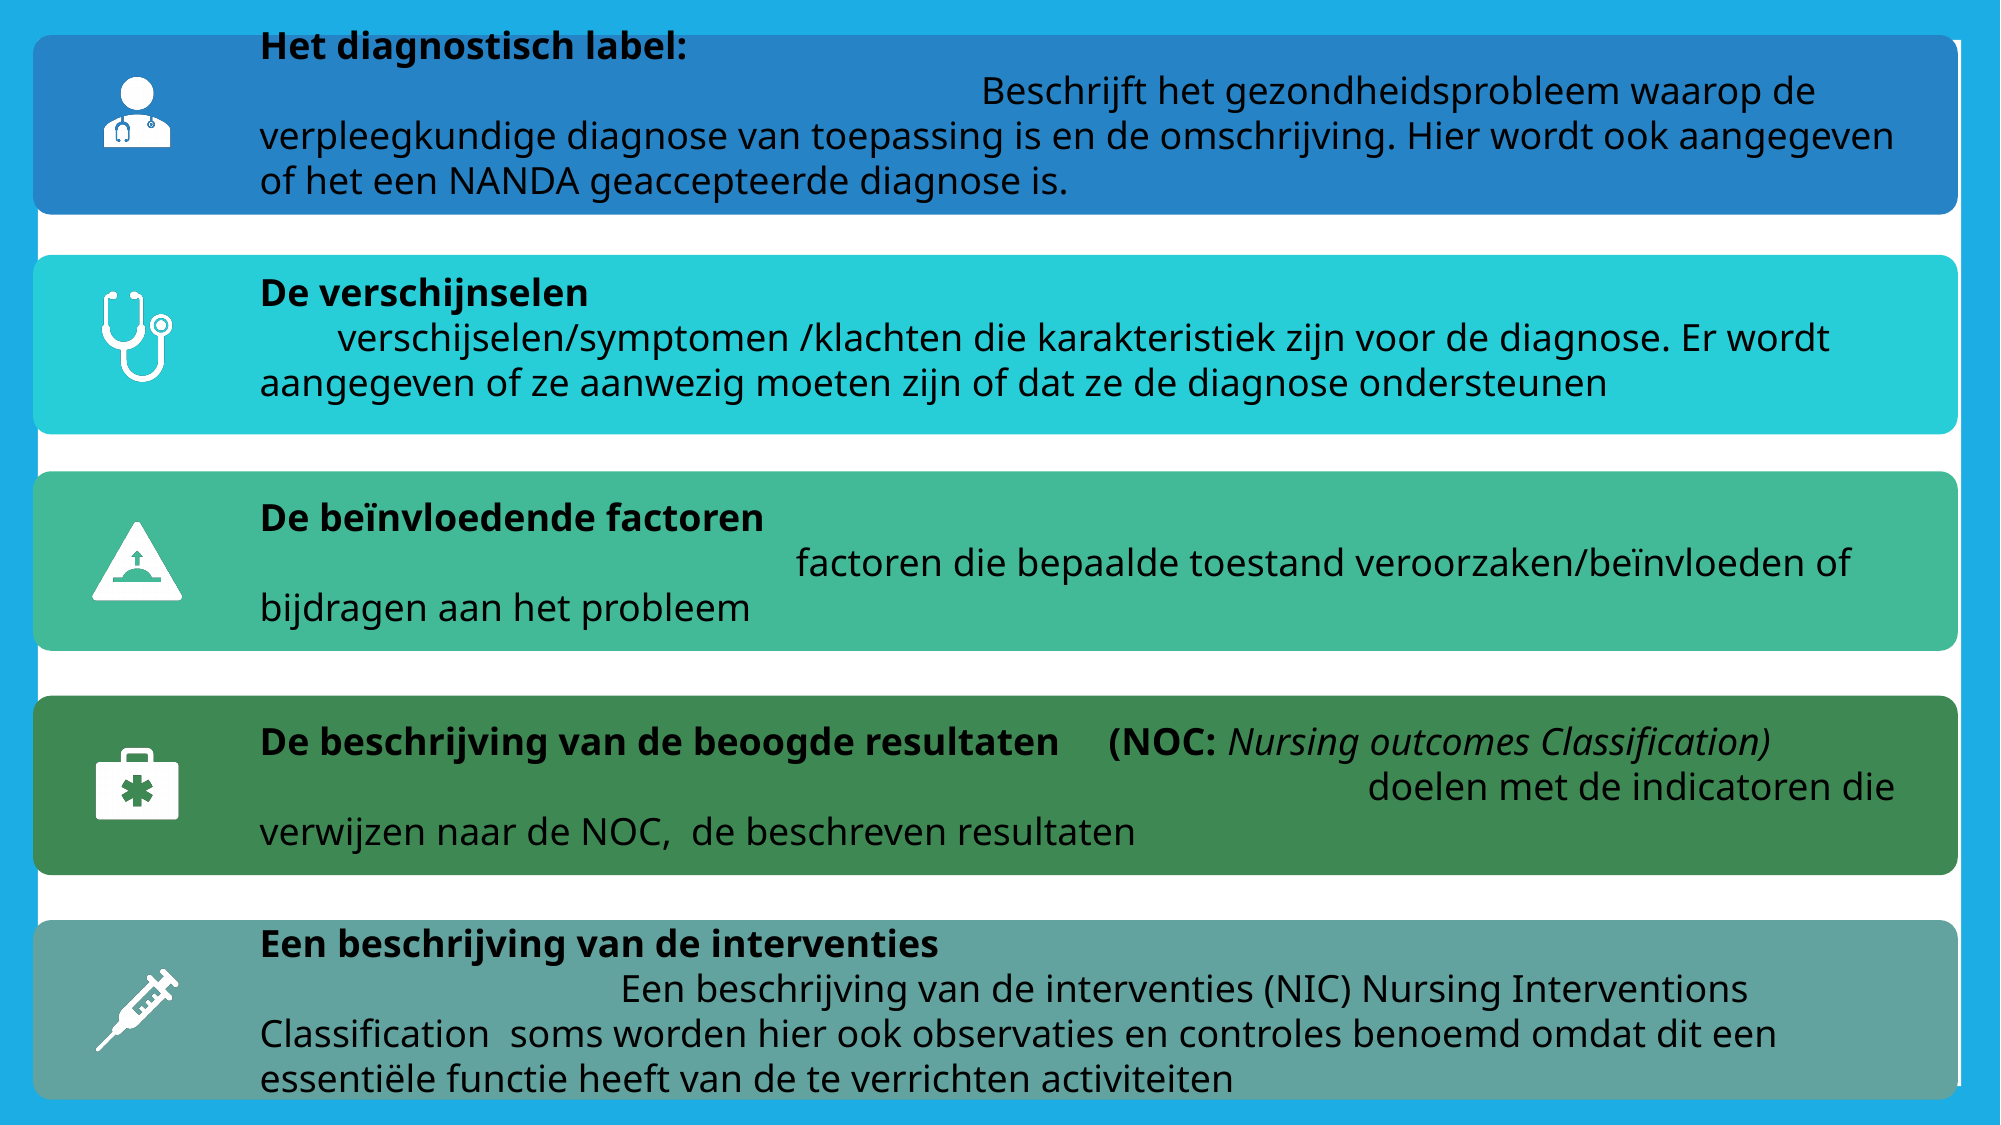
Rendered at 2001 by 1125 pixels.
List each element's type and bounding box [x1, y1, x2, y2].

list [32, 21, 1959, 1101]
